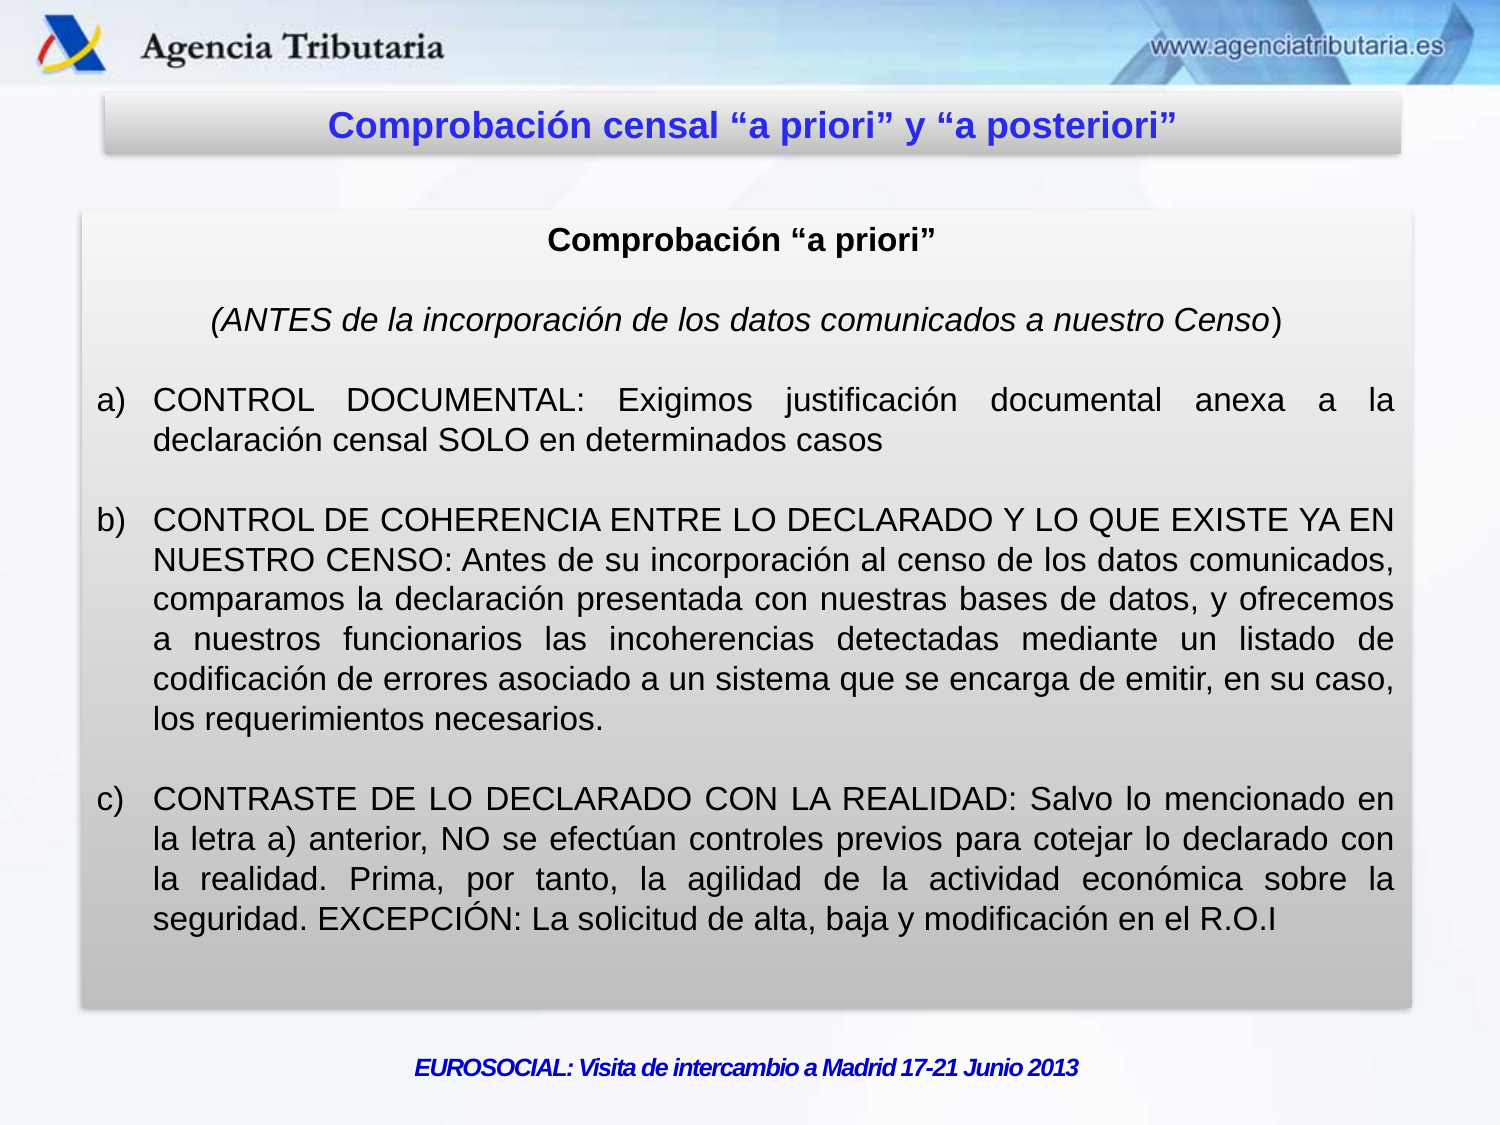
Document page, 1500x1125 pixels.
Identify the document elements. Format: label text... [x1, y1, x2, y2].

text_box EUROSOCIAL: Visita de intercambio a Madrid 17-21 Junio 2013 [46, 1044, 1454, 1090]
text_box Comprobación censal “a priori” y “a posteriori” [105, 93, 1401, 154]
picture [0, 0, 1500, 1125]
text_box Comprobación “a priori” (ANTES de la incorporación de los datos comunicados a nuestro Censo) CONTROL DOCUMENTAL: Exigimos justificación documental anexa a la declaración censal SOLO en determinados casos CONTROL DE COHERENCIA ENTRE LO DECLARADO Y LO QUE EXISTE YA EN NUESTRO CENSO: Antes de su incorporación al censo de los datos comunicados, comparamos la declaración presentada con nuestras bases de datos, y ofrecemos a nuestros funcionarios las incoherencias detectadas mediante un listado de codificación de errores asociado a un sistema que se encarga de emitir, en su caso, los requerimientos necesarios. CONTRASTE DE LO DECLARADO CON LA REALIDAD: Salvo lo mencionado en la letra a) anterior, NO se efectúan controles previos para cotejar lo declarado con la realidad. Prima, por tanto, la agilidad de la actividad económica sobre la seguridad. EXCEPCIÓN: La solicitud de alta, baja y modificación en el R.O.I [81, 210, 1412, 1008]
